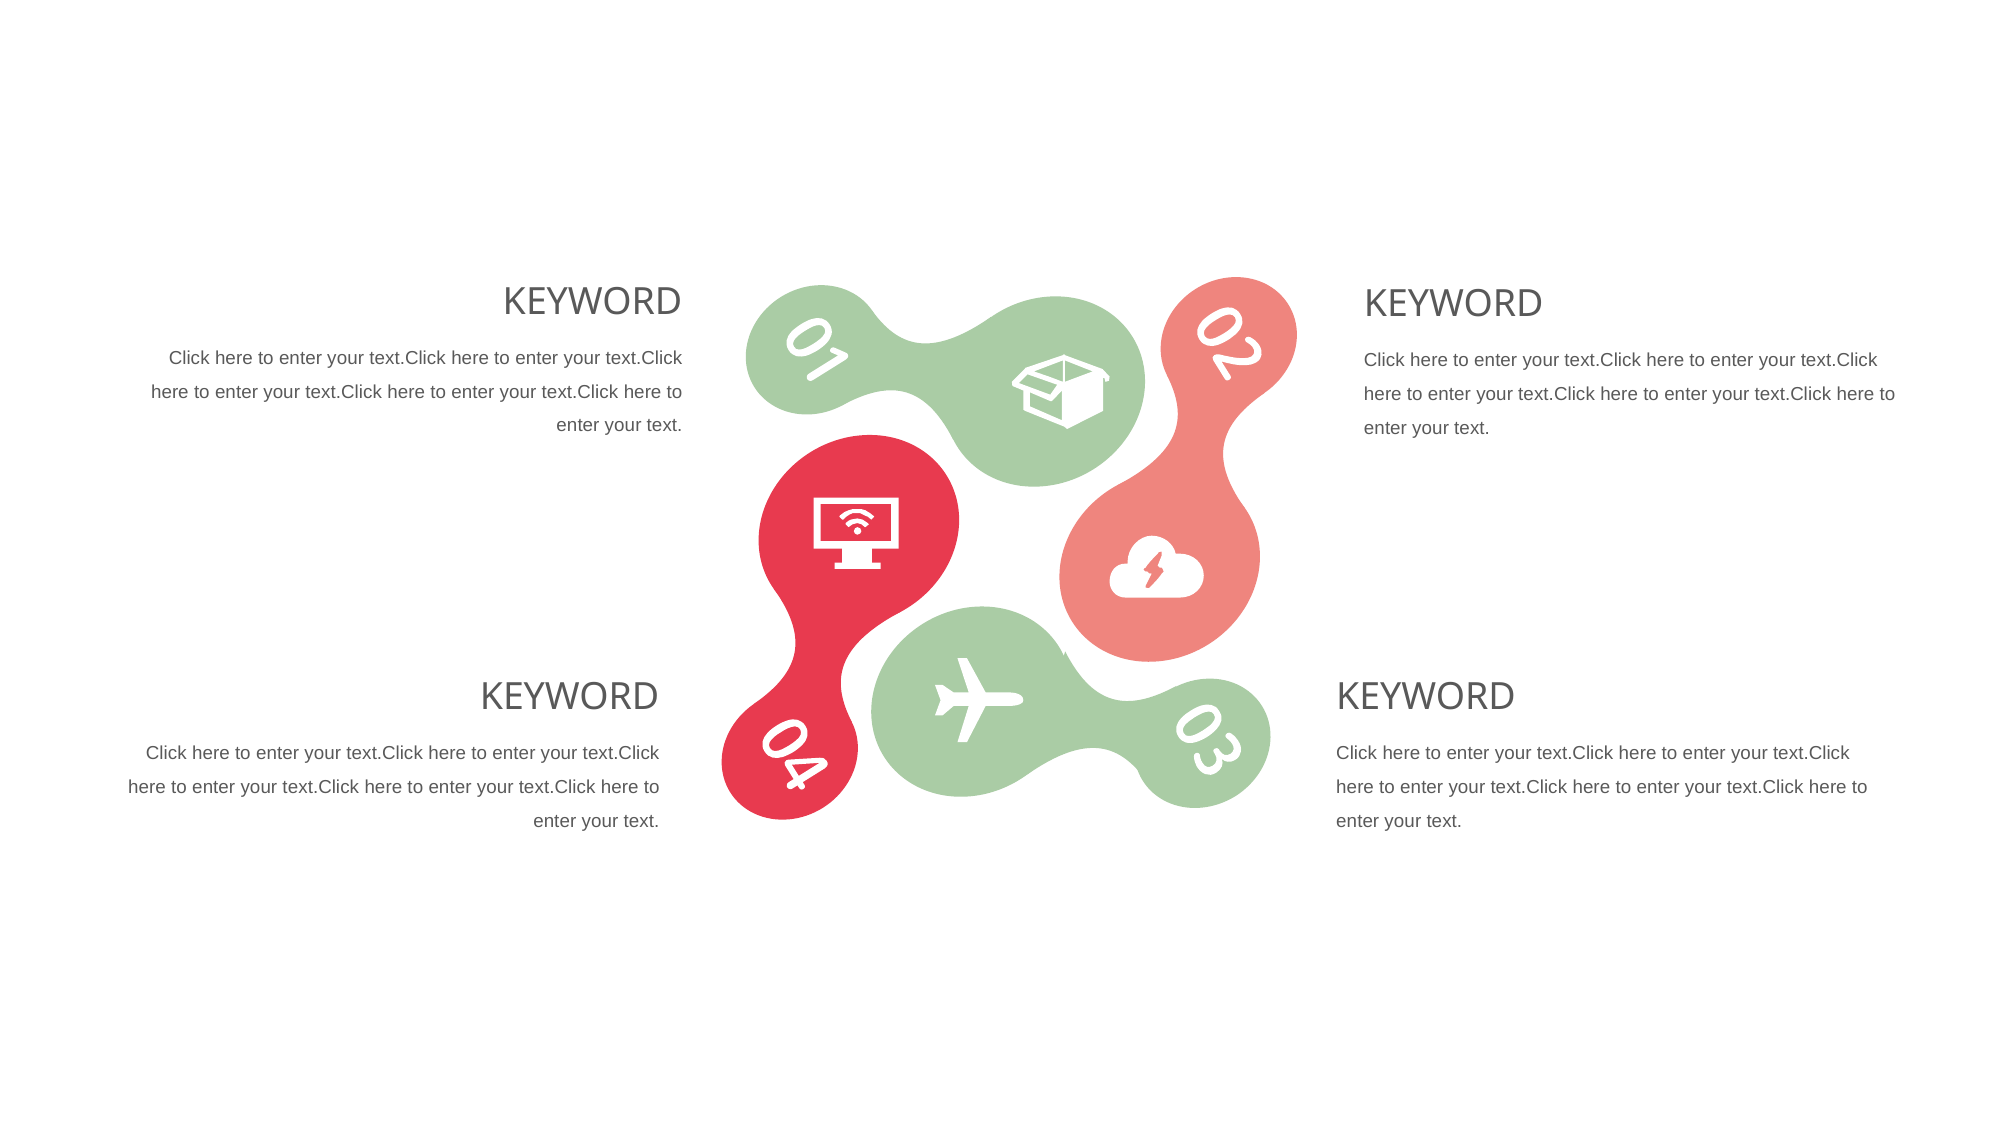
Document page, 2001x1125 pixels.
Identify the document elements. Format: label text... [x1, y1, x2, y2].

text_box Click here to enter your text.Click here to enter your text.Click here to enter your text.Click here to enter your text.Click here to enter your text. [112, 326, 676, 443]
text_box KEYWORD [406, 269, 676, 326]
text_box KEYWORD [1341, 664, 1613, 722]
text_box KEYWORD [1349, 271, 1640, 329]
text_box Click here to enter your text.Click here to enter your text.Click here to enter your text.Click here to enter your text.Click here to enter your text. [1349, 329, 1934, 446]
text_box Click here to enter your text.Click here to enter your text.Click here to enter your text.Click here to enter your text.Click here to enter your text. [1341, 722, 1906, 839]
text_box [676, 180, 1341, 913]
text_box KEYWORD [383, 664, 675, 722]
text_box Click here to enter your text.Click here to enter your text.Click here to enter your text.Click here to enter your text.Click here to enter your text. [89, 722, 675, 839]
